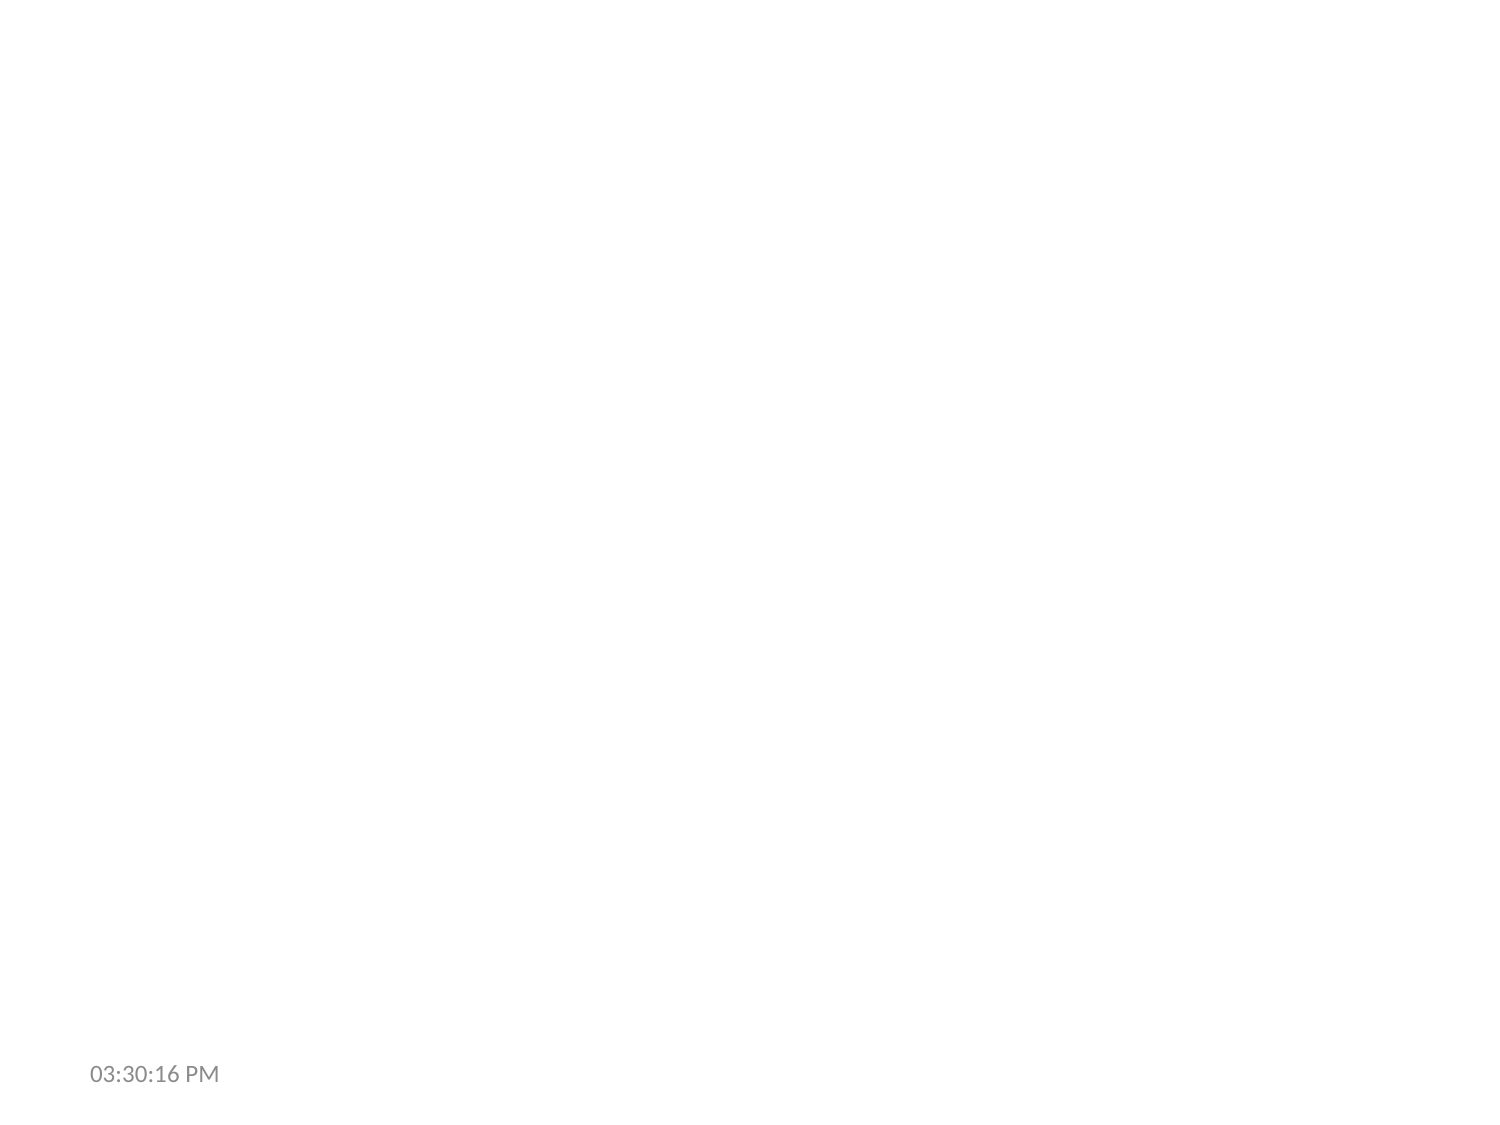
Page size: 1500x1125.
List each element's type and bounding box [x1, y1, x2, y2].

slide_number [75, 1042, 425, 1103]
